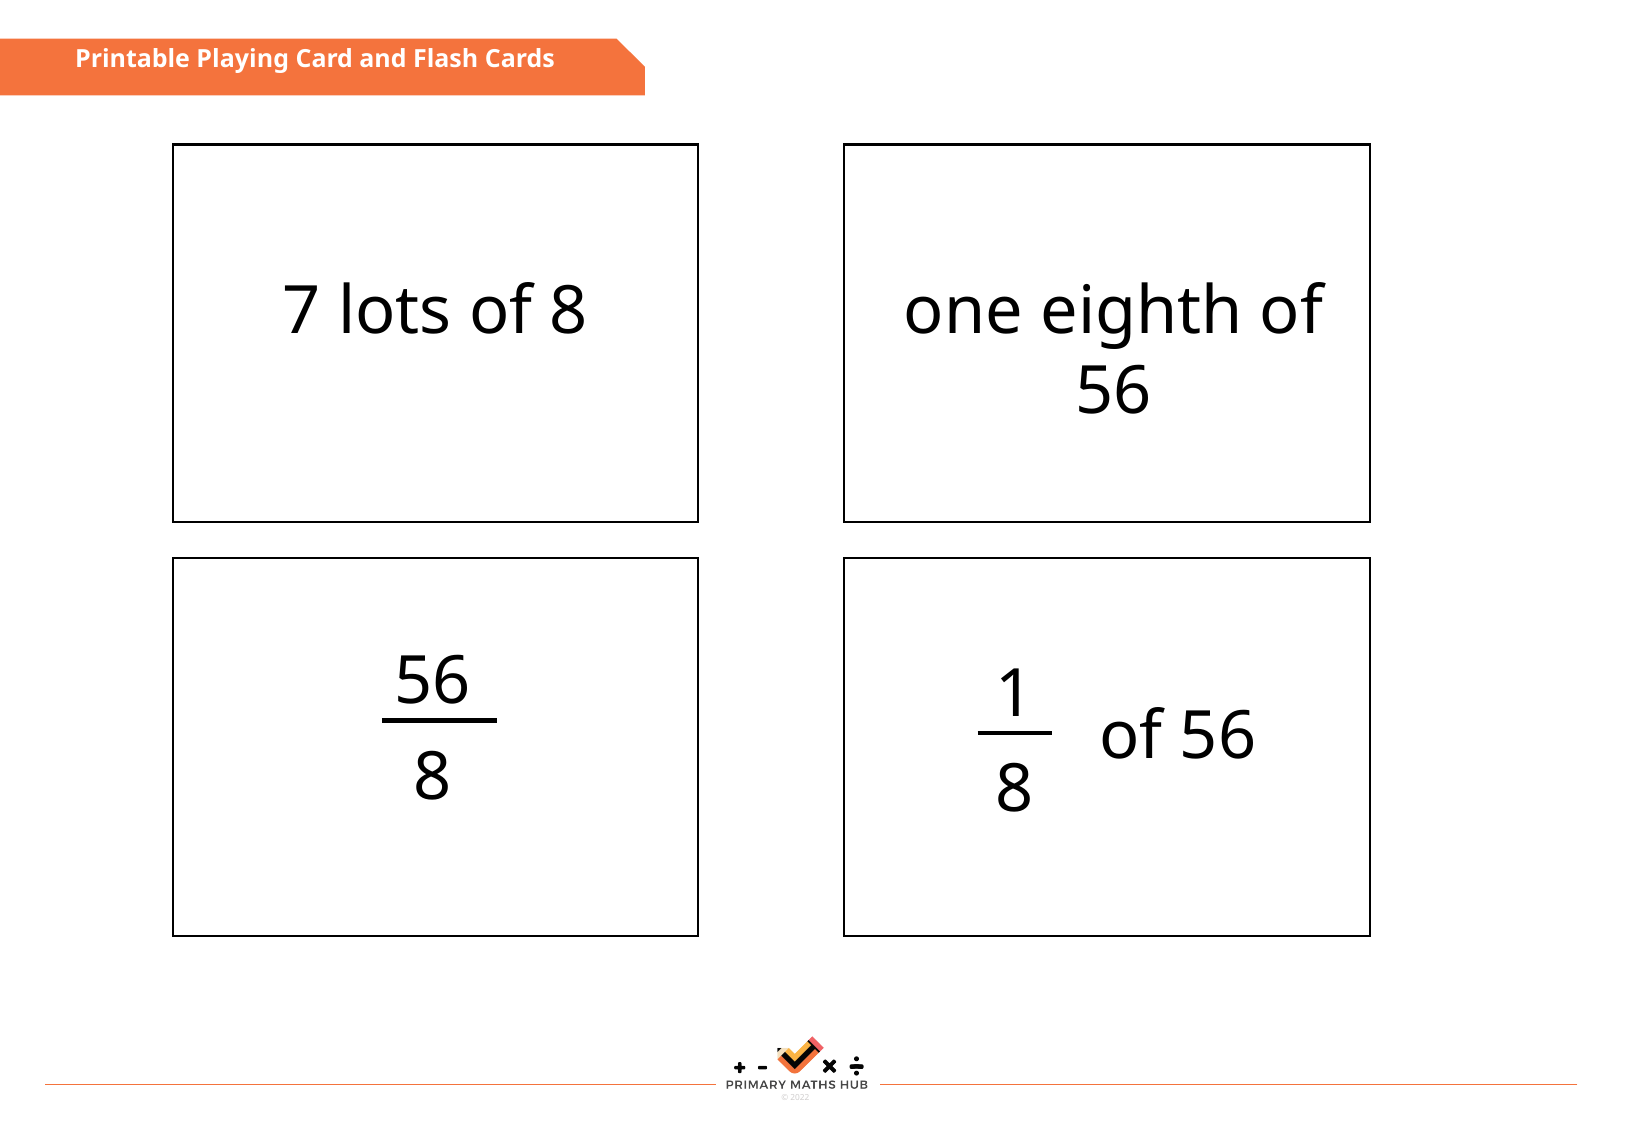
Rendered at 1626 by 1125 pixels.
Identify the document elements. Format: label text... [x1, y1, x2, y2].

text_box [172, 355, 699, 523]
text_box © 2022 [720, 1084, 870, 1110]
text_box Printable Playing Card and Flash Cards [0, 37, 646, 97]
table_cell 8 [368, 720, 497, 815]
table_header 56 [368, 625, 497, 720]
text_box 7 lots of 8 [172, 259, 699, 355]
text_box [172, 557, 699, 937]
text_box [843, 557, 1371, 937]
text_box one eighth of 56 [879, 259, 1349, 435]
text_box [172, 143, 699, 259]
picture [722, 1034, 872, 1094]
text_box of 56 [1058, 684, 1298, 780]
text_box [843, 143, 1371, 523]
table_header 1 [978, 638, 1052, 731]
table_cell 8 [978, 735, 1052, 828]
